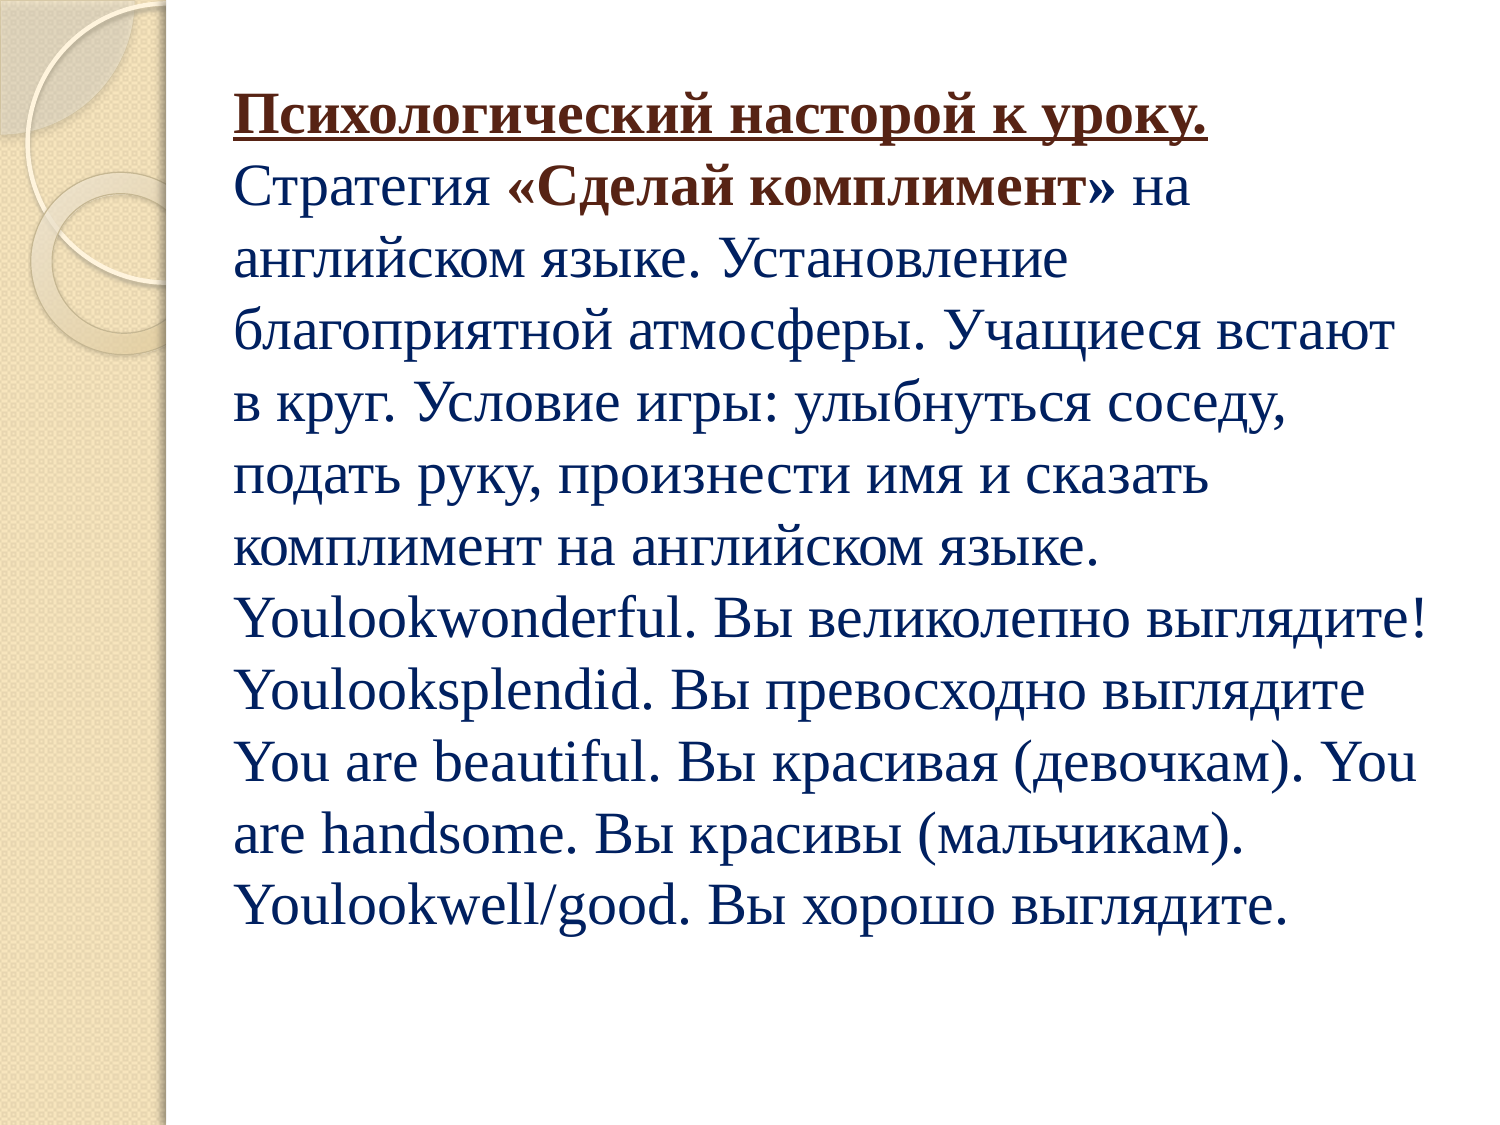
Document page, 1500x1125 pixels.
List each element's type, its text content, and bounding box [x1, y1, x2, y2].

title Психологический насторой к уроку. Стратегия «Сделай комплимент» на английском языке. Установление благоприятной атмосферы. Учащиеся встают в круг. Условие игры: улыбнуться соседу, подать руку, произнести имя и сказать комплимент на английском языке. Youlookwonderful. Вы великолепно выглядите! Youlooksplendid. Вы превосходно выглядите You are beautiful. Вы красивая (девочкам). You are handsome. Вы красивы (мальчикам). Youlookwell/good. Вы хорошо выглядите. [218, 54, 1449, 1057]
